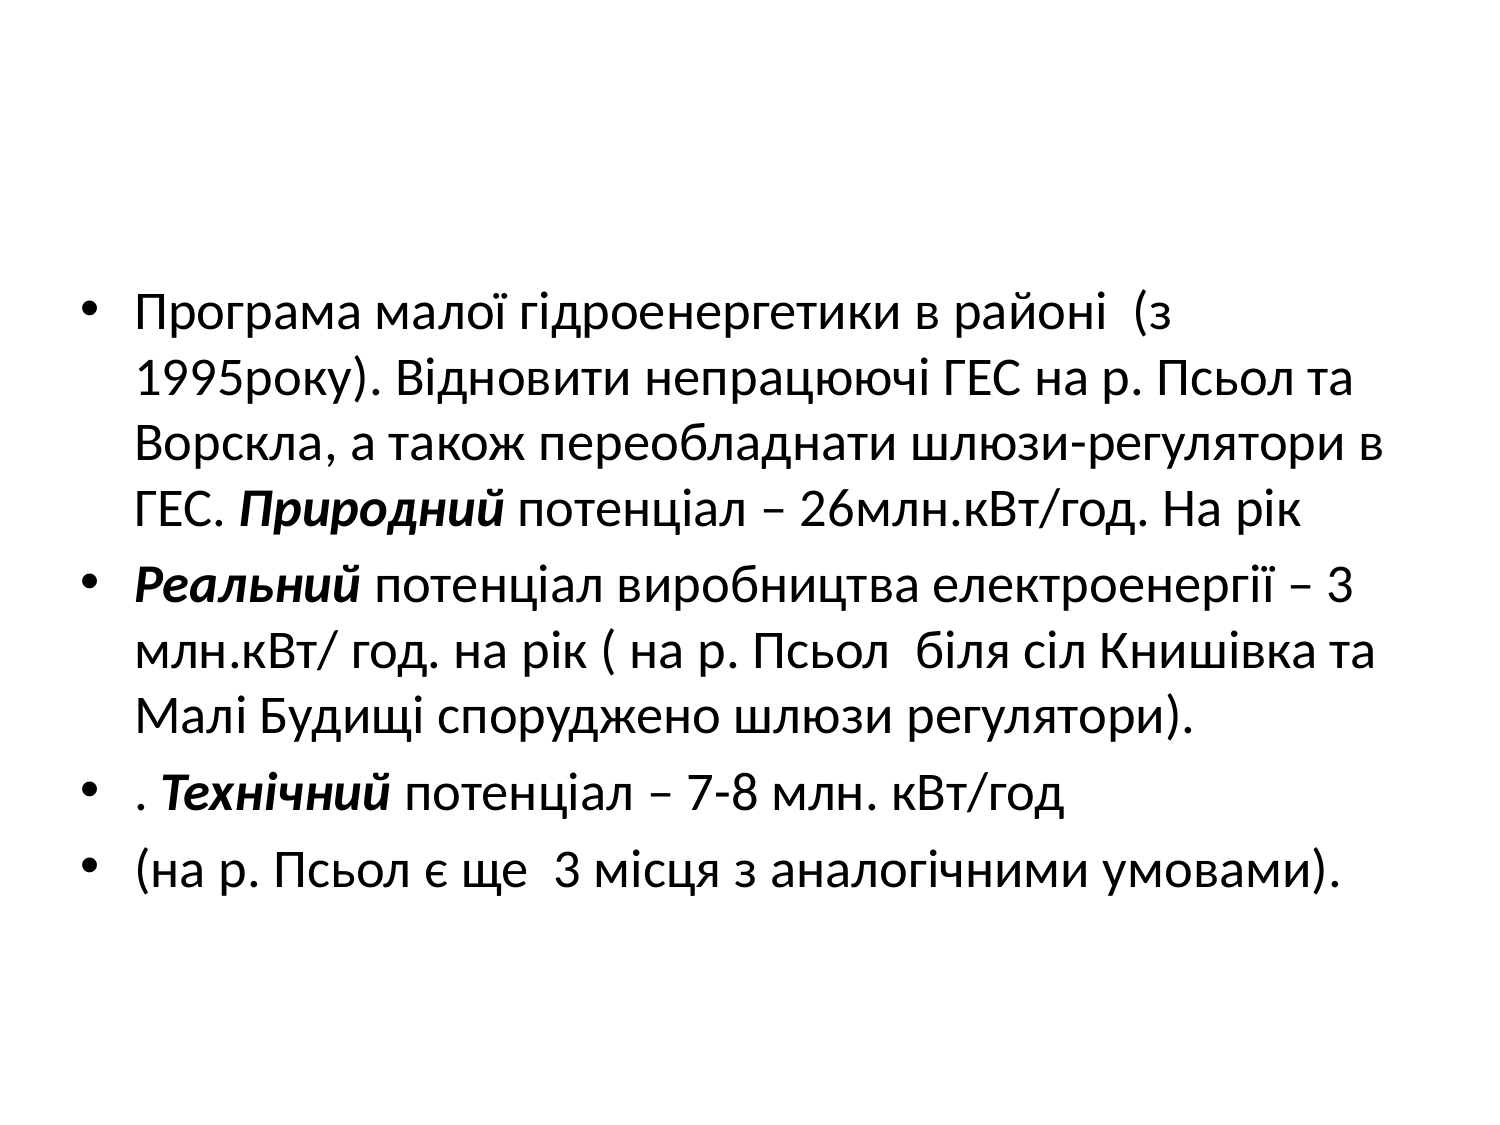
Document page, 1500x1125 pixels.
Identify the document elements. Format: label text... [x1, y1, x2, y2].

list Програма малої гідроенергетики в районі (з 1995року). Відновити непрацюючі ГЕС на р. Псьол та Ворскла, а також переобладнати шлюзи-регулятори в ГЕС. Природний потенціал – 26млн.кВт/год. На рік Реальний потенціал виробництва електроенергії – 3 млн.кВт/ год. на рік ( на р. Псьол біля сіл Книшівка та Малі Будищі споруджено шлюзи регулятори). . Технічний потенціал – 7-8 млн. кВт/год (на р. Псьол є ще 3 місця з аналогічними умовами). [64, 267, 1415, 1010]
